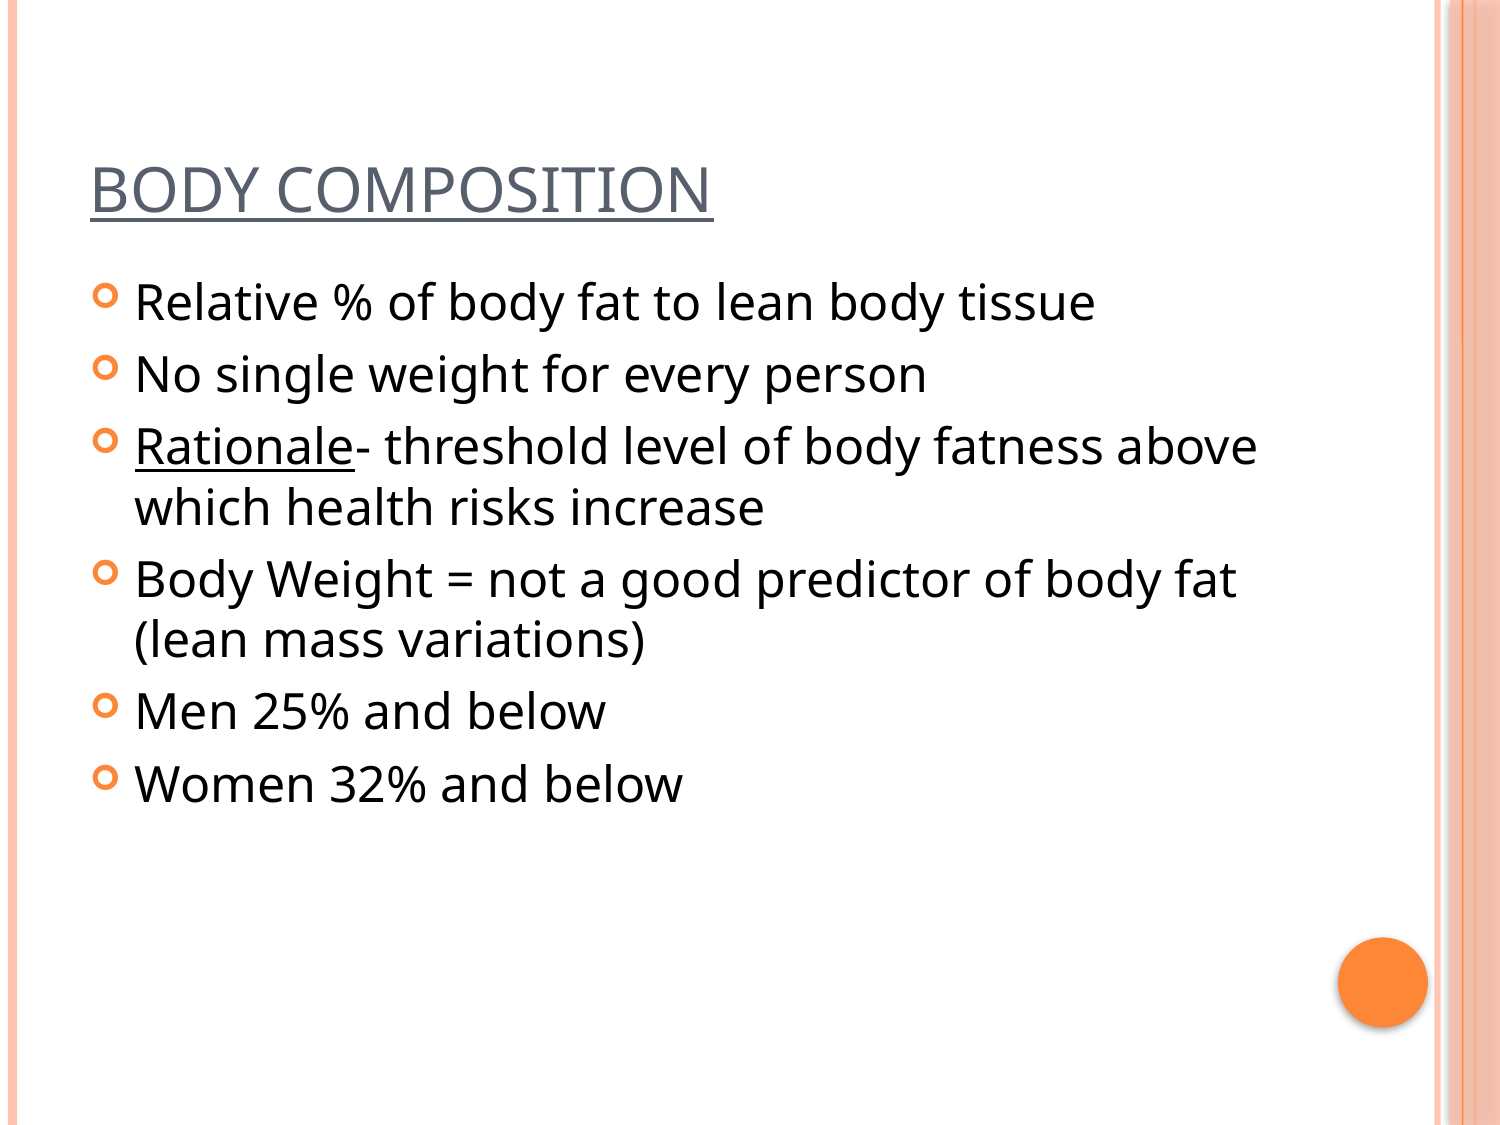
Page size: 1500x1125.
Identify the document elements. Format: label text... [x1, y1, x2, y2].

title Body Composition [75, 45, 1300, 233]
list Relative % of body fat to lean body tissue No single weight for every person Rationale- threshold level of body fatness above which health risks increase Body Weight = not a good predictor of body fat (lean mass variations) Men 25% and below Women 32% and below [75, 262, 1300, 1062]
